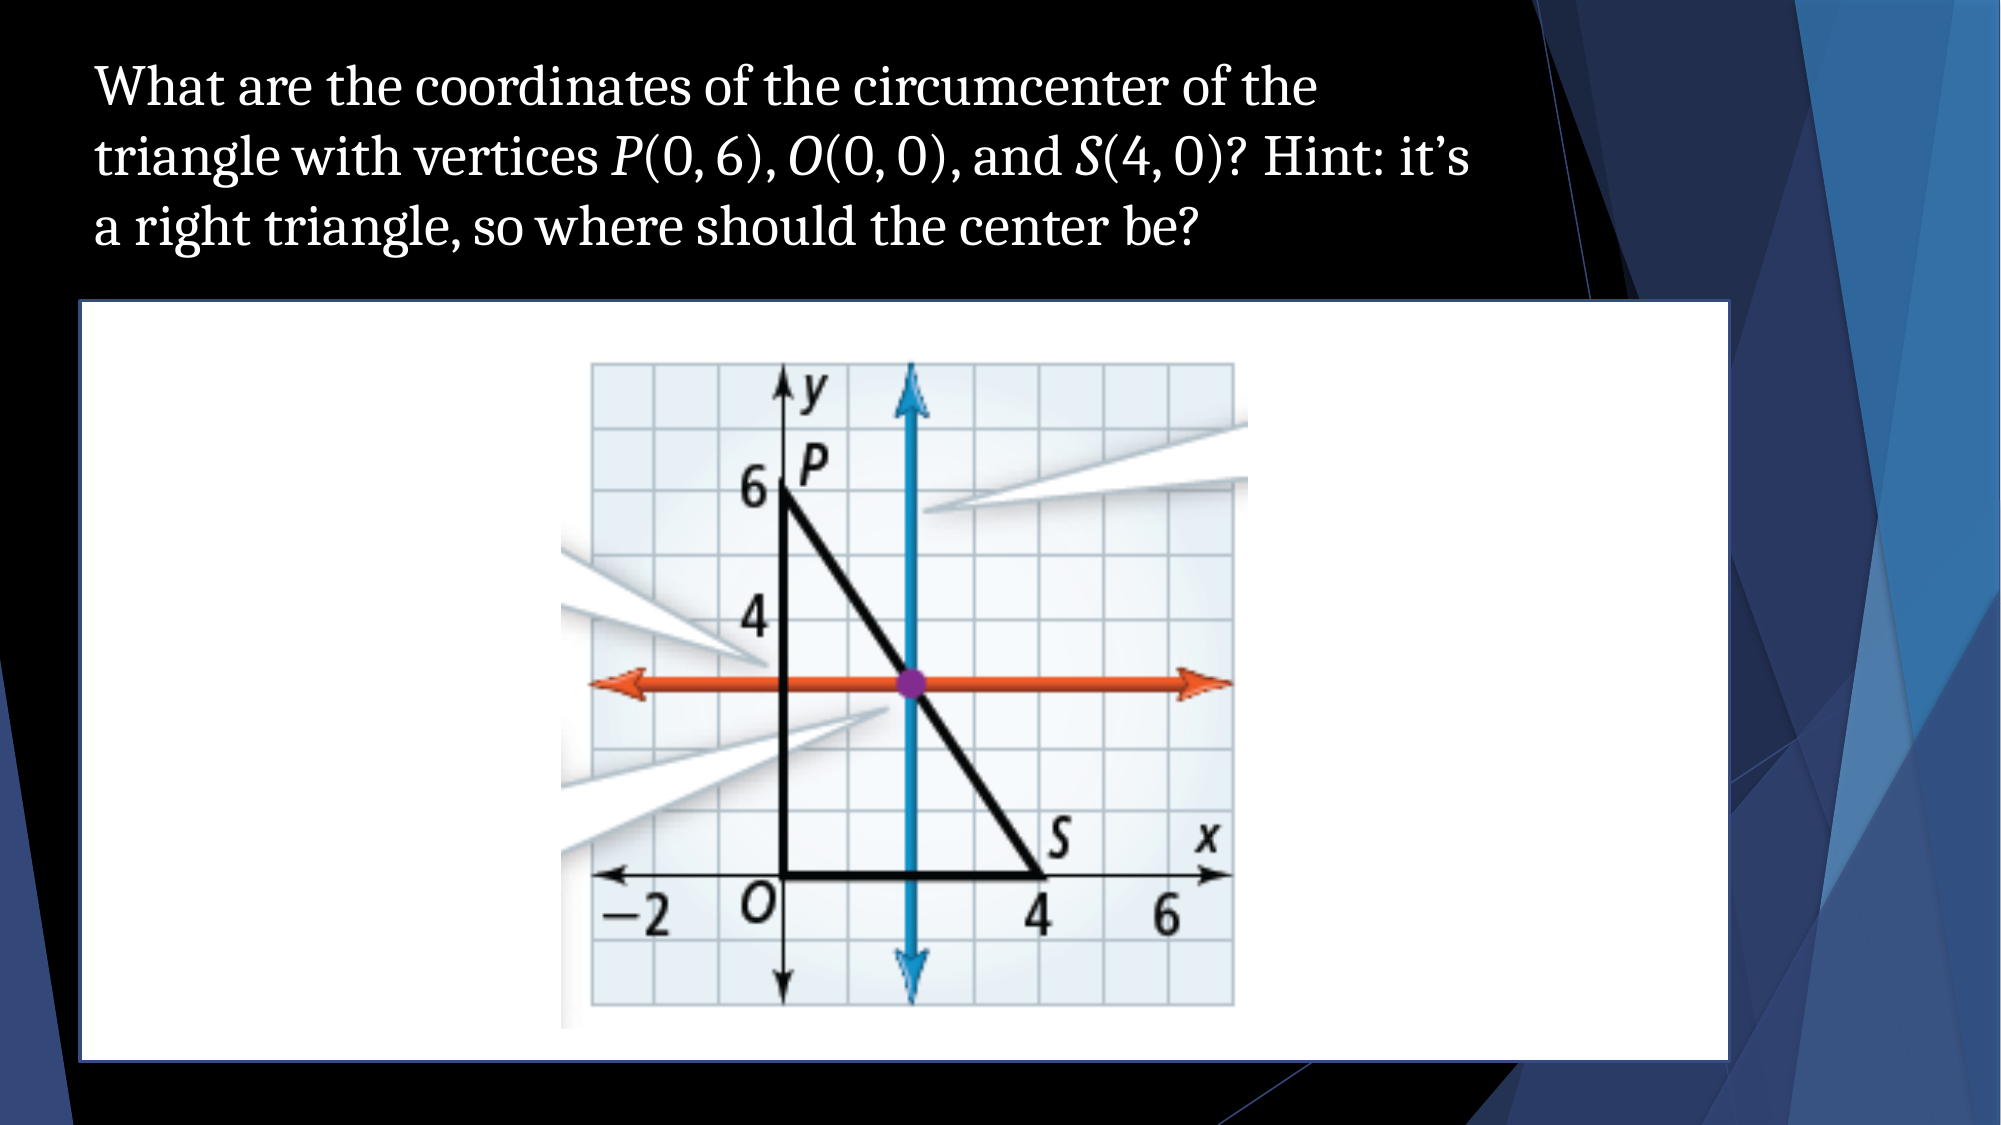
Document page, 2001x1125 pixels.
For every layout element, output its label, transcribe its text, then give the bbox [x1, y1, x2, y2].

text_box [78, 299, 1731, 1063]
text_box What are the coordinates of the circumcenter of the triangle with vertices P(0, 6), O(0, 0), and S(4, 0)? Hint: it’s a right triangle, so where should the center be? [78, 38, 1518, 266]
picture [561, 333, 1249, 1030]
